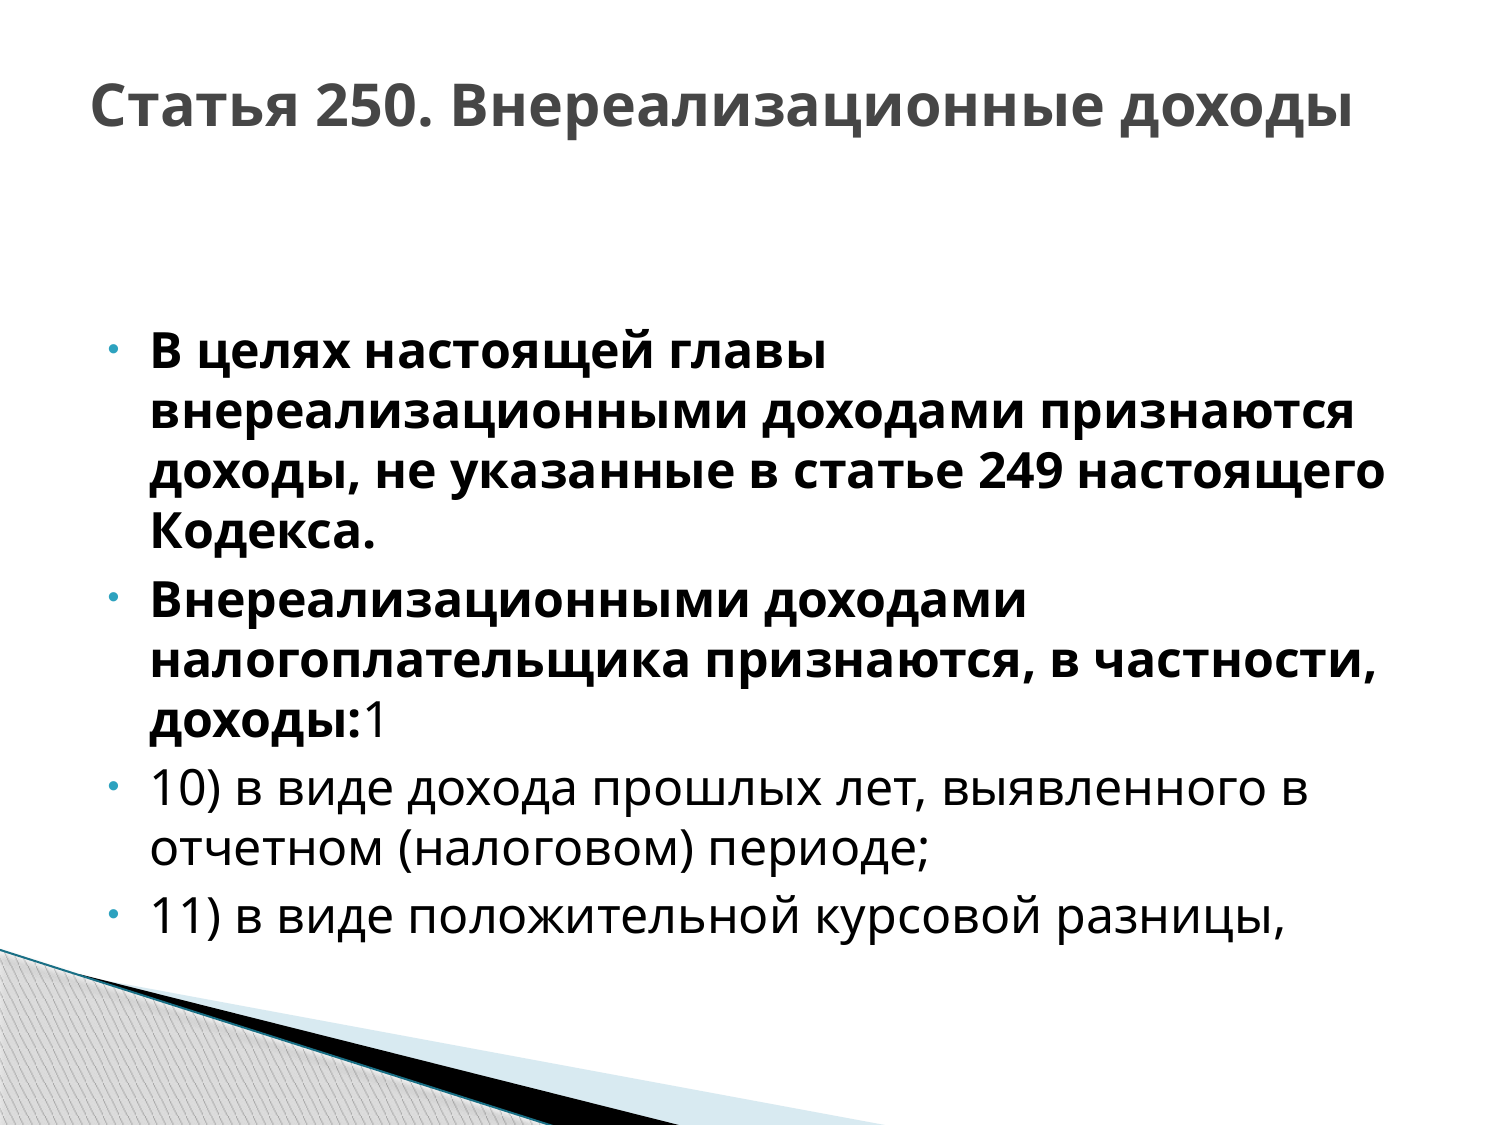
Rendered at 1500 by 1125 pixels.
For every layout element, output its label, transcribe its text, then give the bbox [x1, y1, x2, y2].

list В целях настоящей главы внереализационными доходами признаются доходы, не указанные в статье 249 настоящего Кодекса. Внереализационными доходами налогоплательщика признаются, в частности, доходы:1 10) в виде дохода прошлых лет, выявленного в отчетном (налоговом) периоде; 11) в виде положительной курсовой разницы, [75, 243, 1425, 986]
title Статья 250. Внереализационные доходы [75, 45, 1425, 233]
